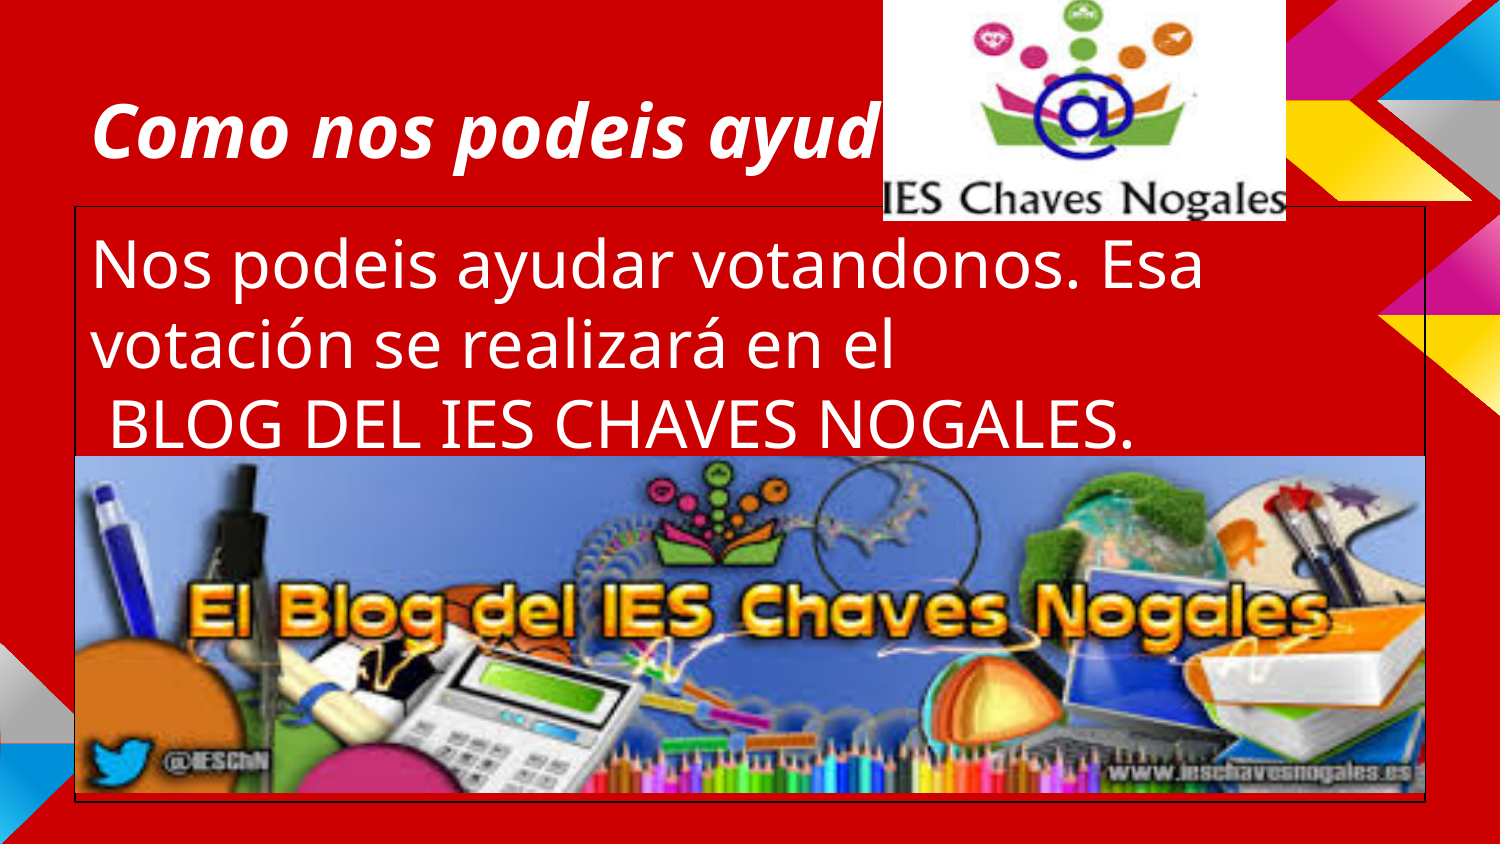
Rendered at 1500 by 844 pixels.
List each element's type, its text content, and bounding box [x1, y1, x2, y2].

list Nos podeis ayudar votandonos. Esa votación se realizará en el BLOG DEL IES CHAVES NOGALES. [75, 206, 1425, 455]
picture [883, 0, 1287, 222]
title Como nos podeis ayudar. [75, 47, 877, 189]
picture [74, 456, 1426, 793]
